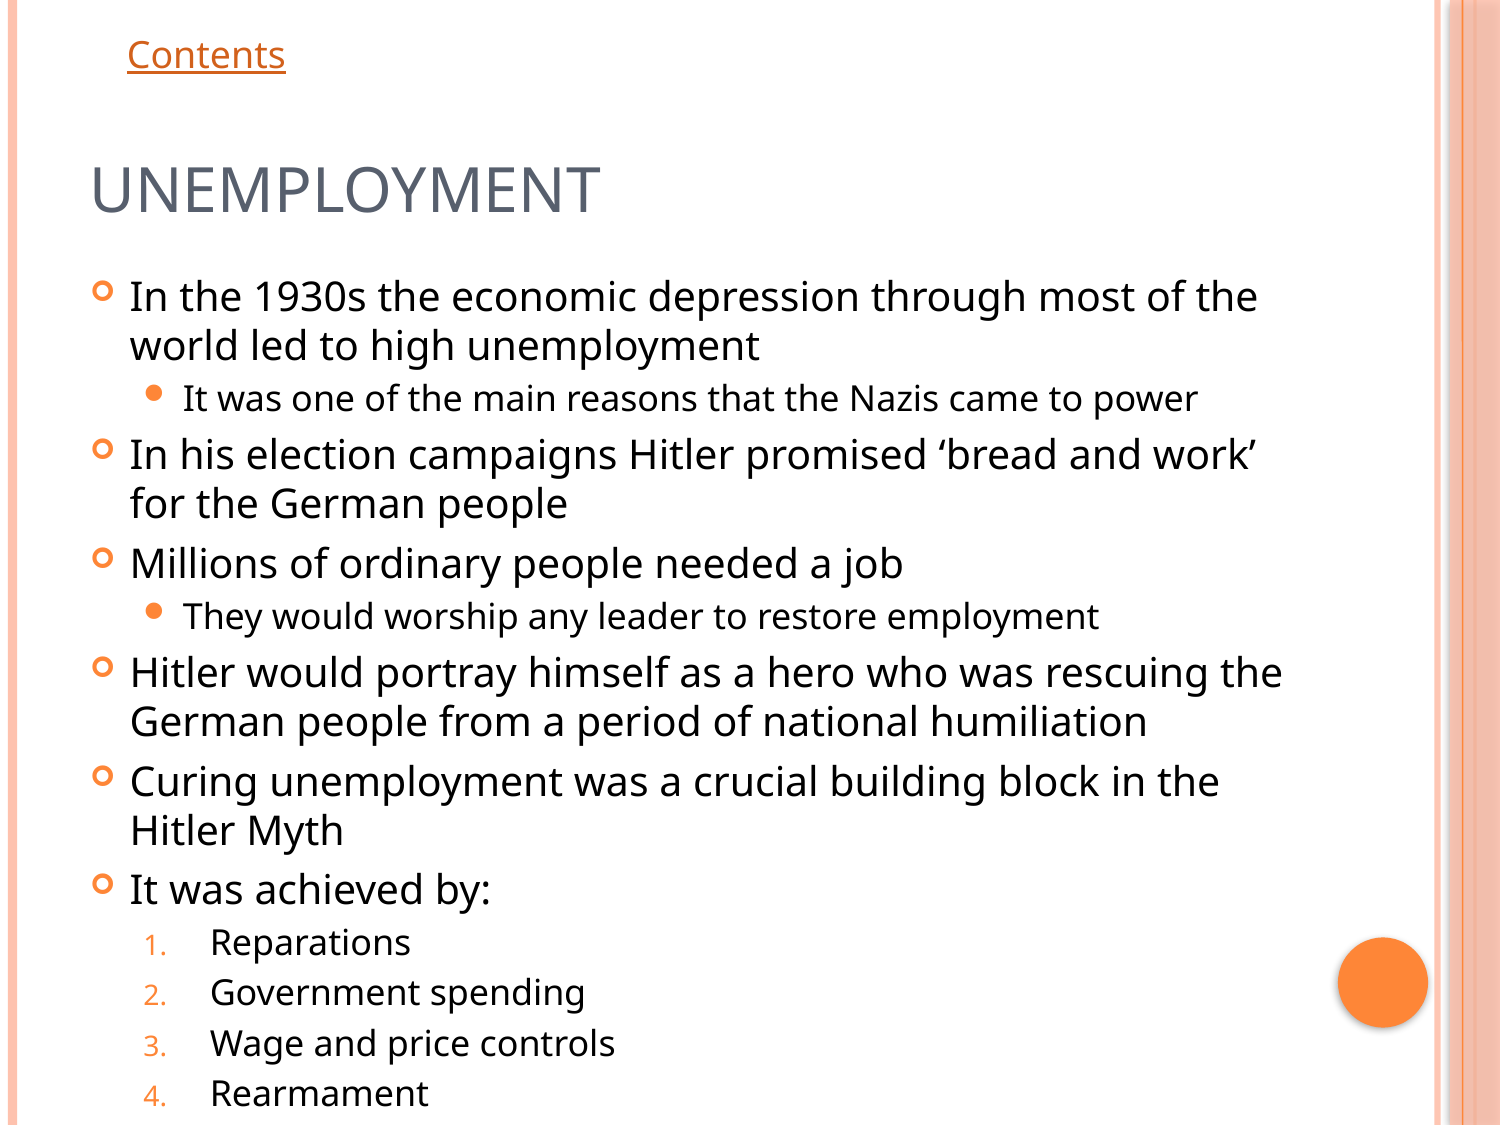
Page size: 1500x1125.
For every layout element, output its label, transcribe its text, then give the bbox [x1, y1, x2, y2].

title Unemployment [75, 45, 1300, 233]
list In the 1930s the economic depression through most of the world led to high unemployment It was one of the main reasons that the Nazis came to power In his election campaigns Hitler promised ‘bread and work’ for the German people Millions of ordinary people needed a job They would worship any leader to restore employment Hitler would portray himself as a hero who was rescuing the German people from a period of national humiliation Curing unemployment was a crucial building block in the Hitler Myth It was achieved by: Reparations Government spending Wage and price controls Rearmament [74, 262, 1301, 1125]
